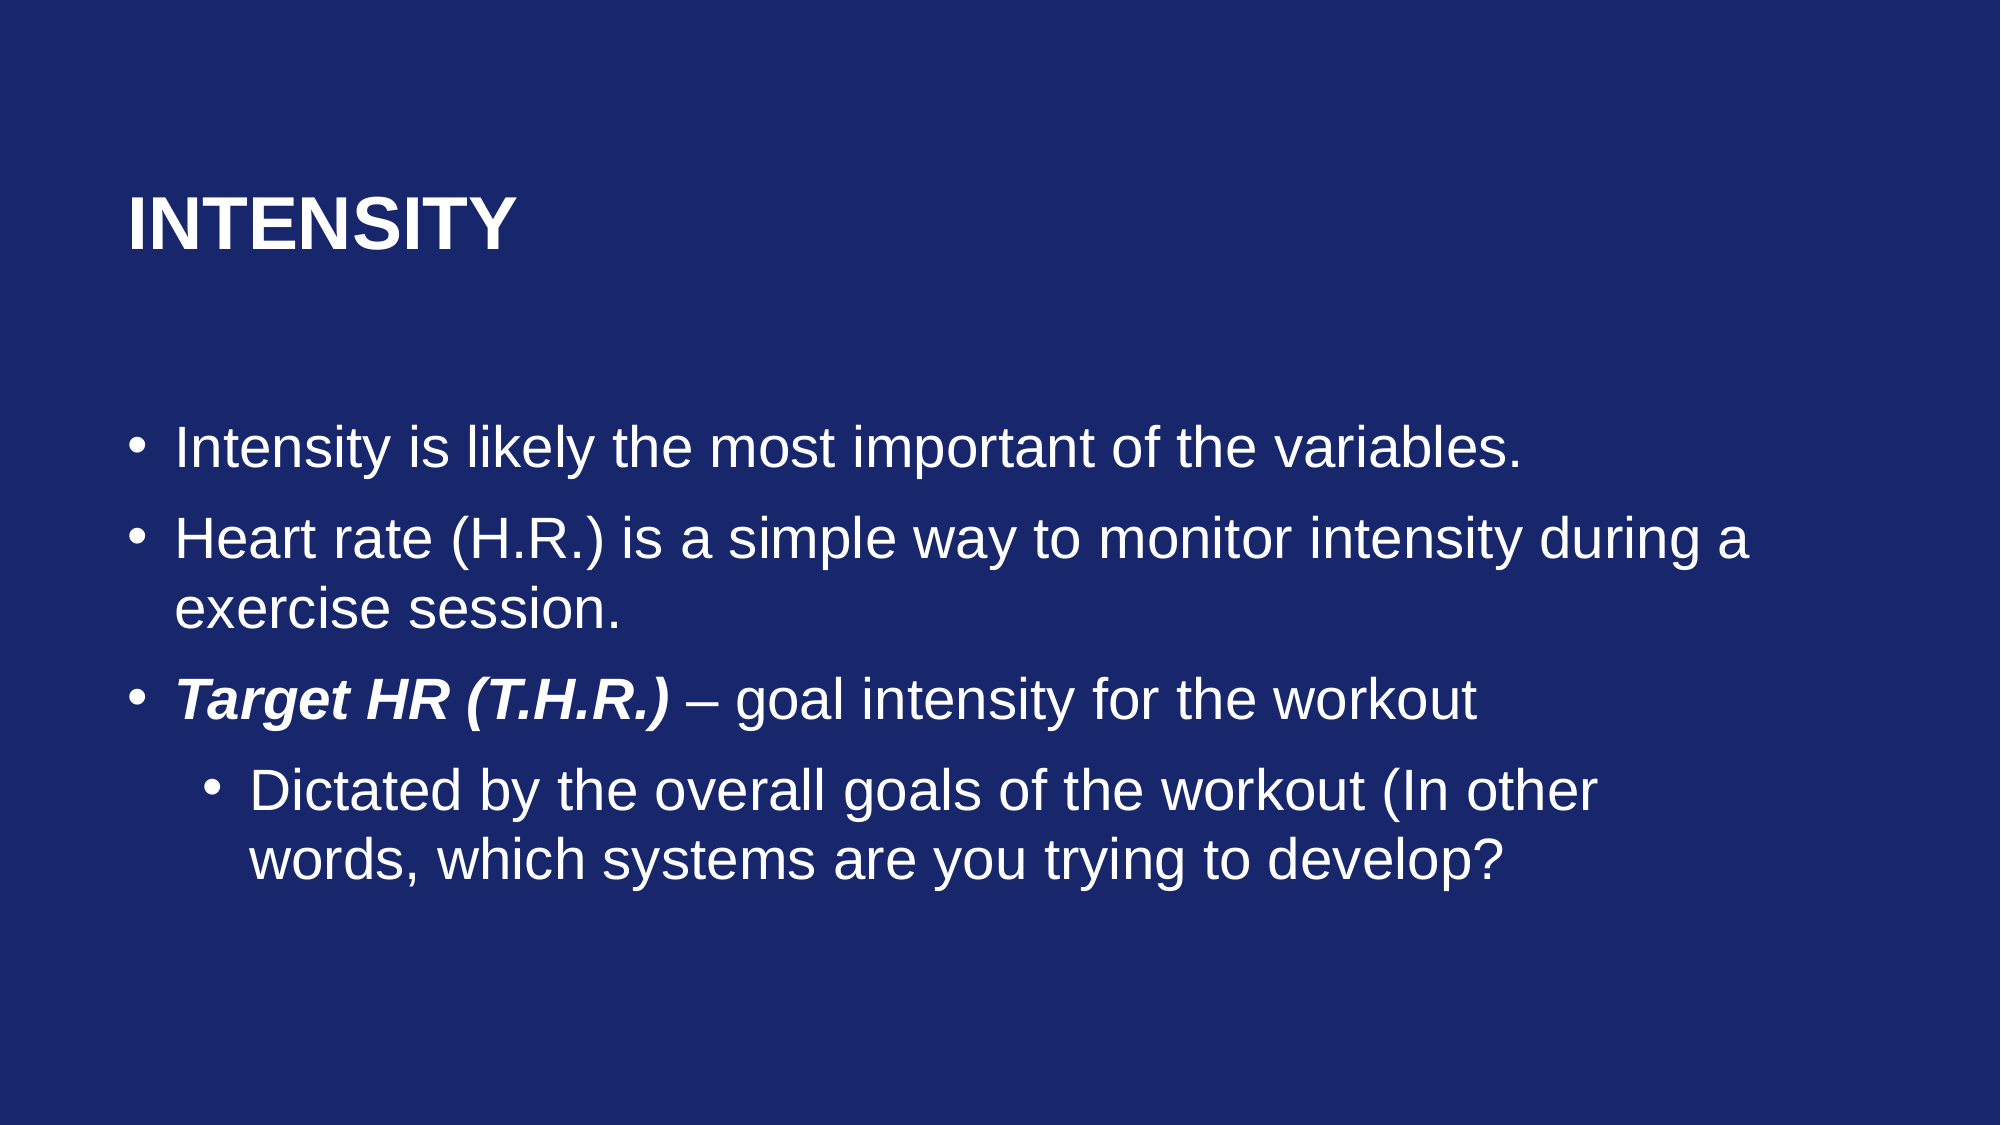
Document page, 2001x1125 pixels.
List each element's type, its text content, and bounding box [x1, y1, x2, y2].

list Intensity is likely the most important of the variables. Heart rate (H.R.) is a simple way to monitor intensity during a exercise session. Target HR (T.H.R.) – goal intensity for the workout Dictated by the overall goals of the workout (In other words, which systems are you trying to develop? [112, 351, 1775, 950]
title Intensity [112, 99, 1775, 339]
